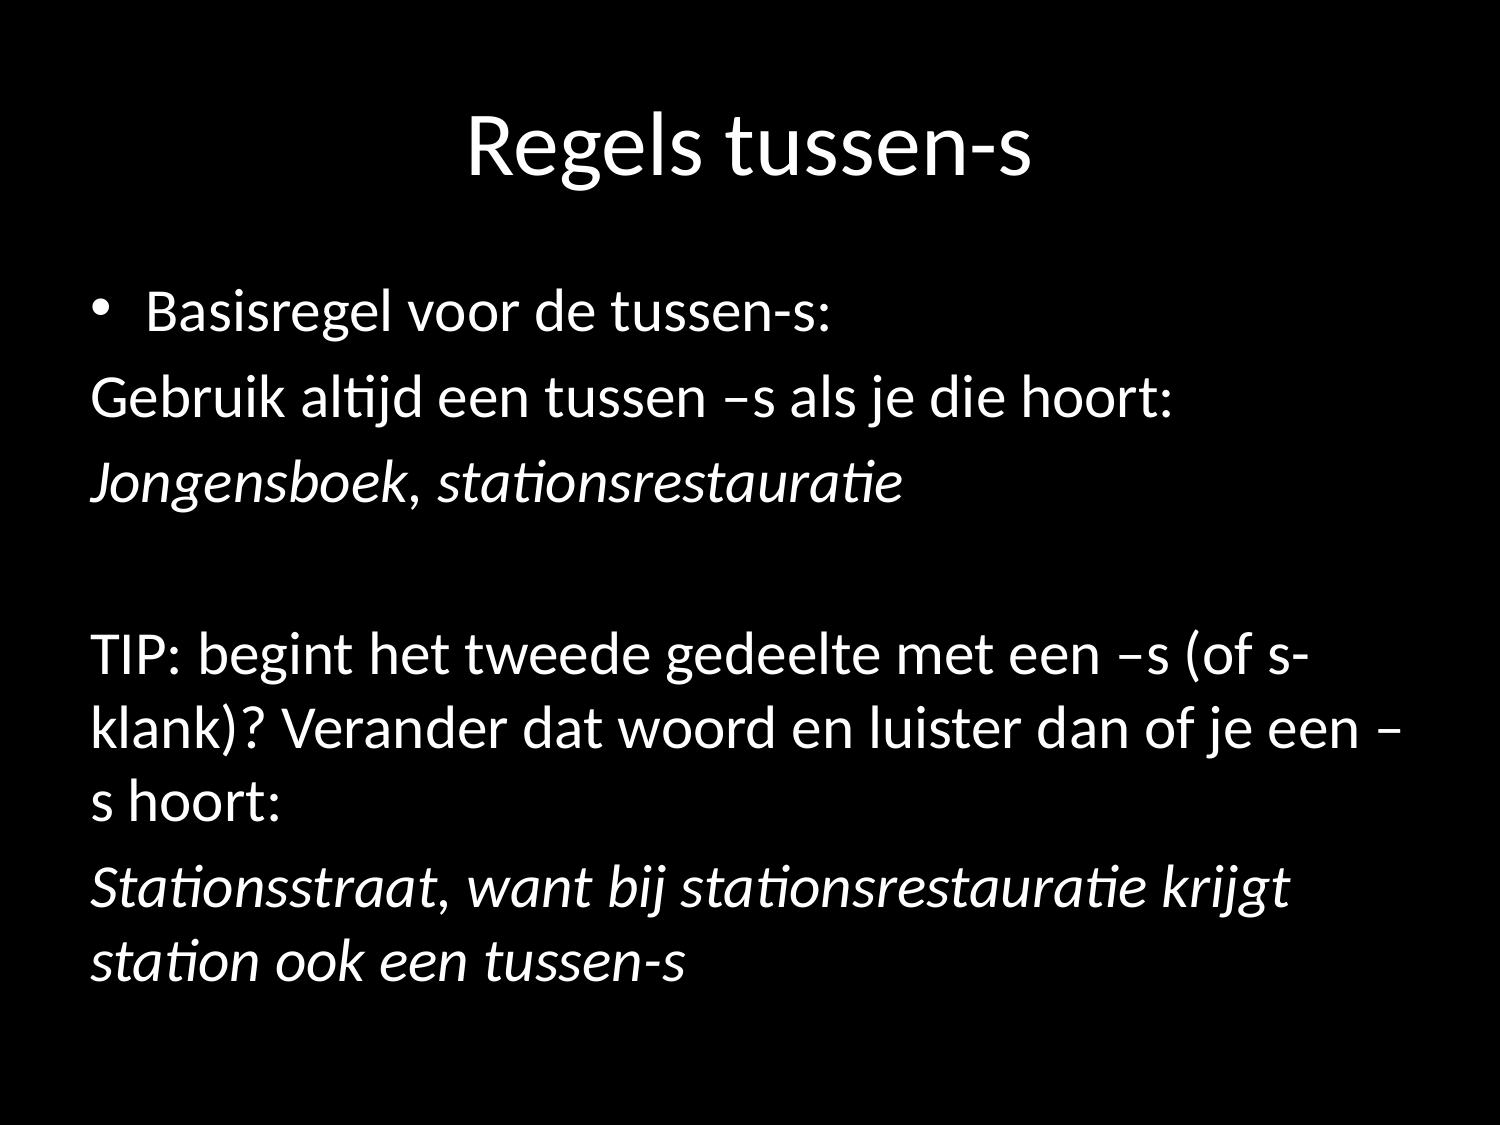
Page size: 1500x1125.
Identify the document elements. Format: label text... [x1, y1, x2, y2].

list Basisregel voor de tussen-s: Gebruik altijd een tussen –s als je die hoort: Jongensboek, stationsrestauratie TIP: begint het tweede gedeelte met een –s (of s-klank)? Verander dat woord en luister dan of je een –s hoort: Stationsstraat, want bij stationsrestauratie krijgt station ook een tussen-s [75, 262, 1425, 1005]
title Regels tussen-s [75, 45, 1425, 233]
